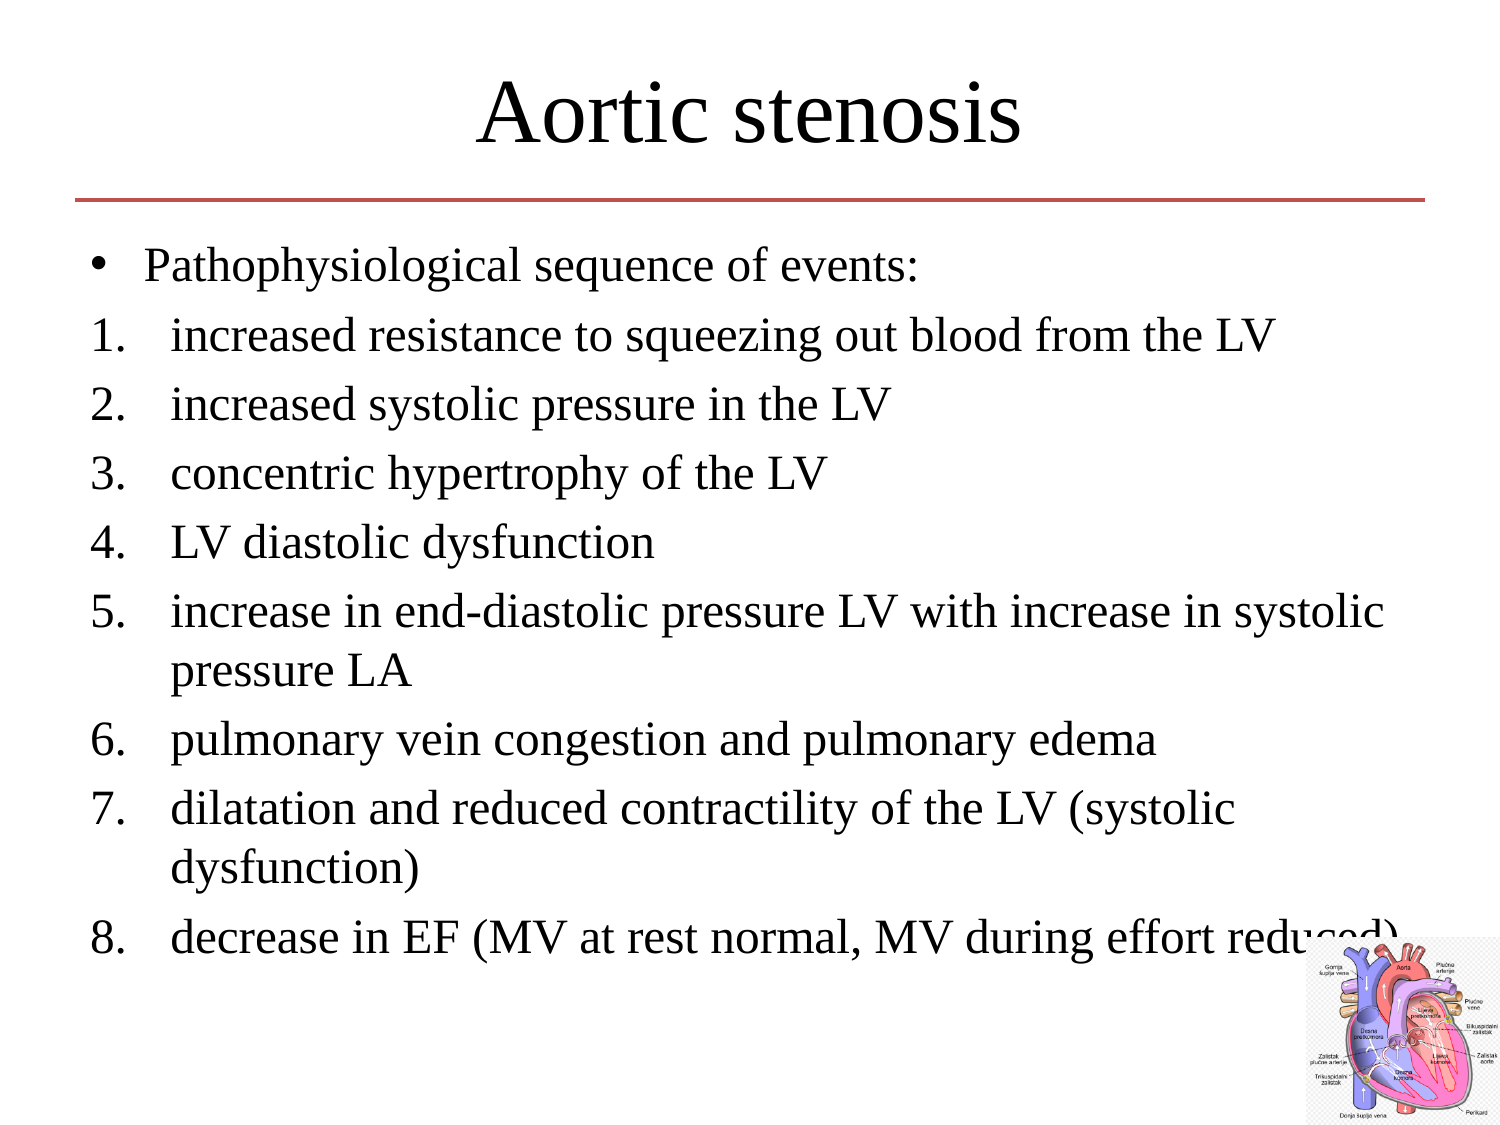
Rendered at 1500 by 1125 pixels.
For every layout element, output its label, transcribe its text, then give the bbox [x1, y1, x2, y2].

list Pathophysiological sequence of events: increased resistance to squeezing out blood from the LV increased systolic pressure in the LV concentric hypertrophy of the LV LV diastolic dysfunction increase in end-diastolic pressure LV with increase in systolic pressure LA pulmonary vein congestion and pulmonary edema dilatation and reduced contractility of the LV (systolic dysfunction) decrease in EF (MV at rest normal, MV during effort reduced) [74, 224, 1426, 1038]
picture [1305, 937, 1500, 1125]
title Aortic stenosis [74, 12, 1426, 199]
